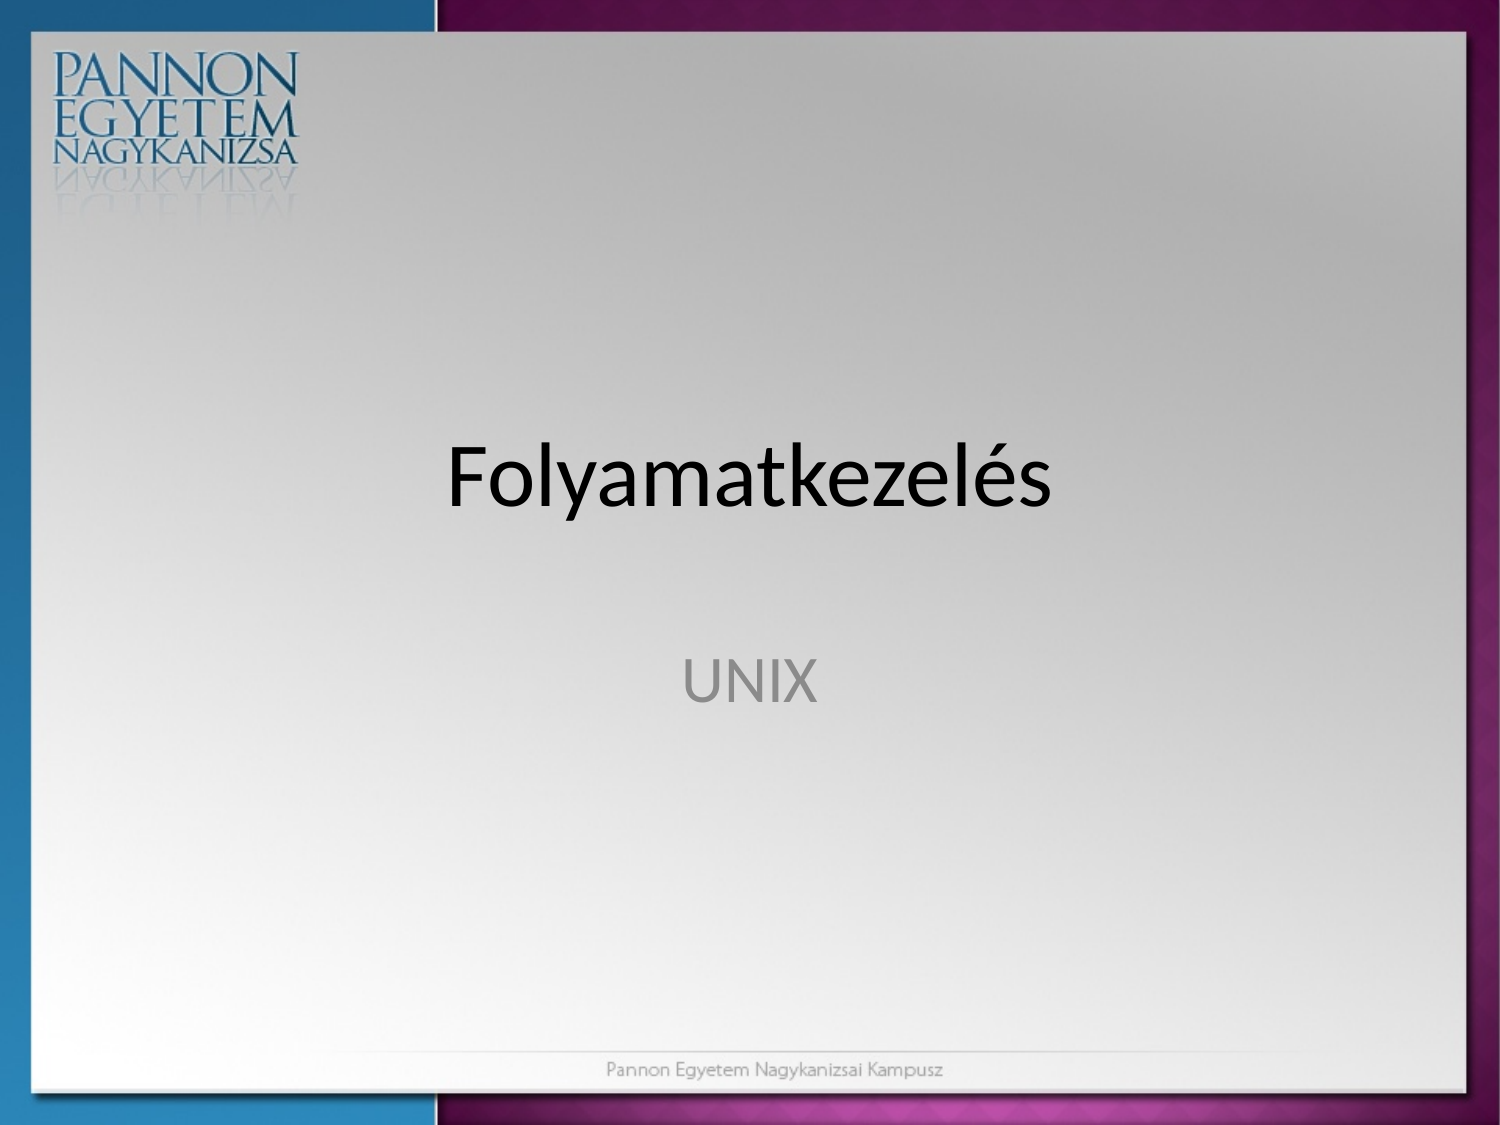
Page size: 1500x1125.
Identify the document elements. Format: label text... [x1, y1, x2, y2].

title Folyamatkezelés [112, 349, 1388, 591]
picture [0, 0, 1500, 1125]
subtitle UNIX [225, 637, 1275, 925]
